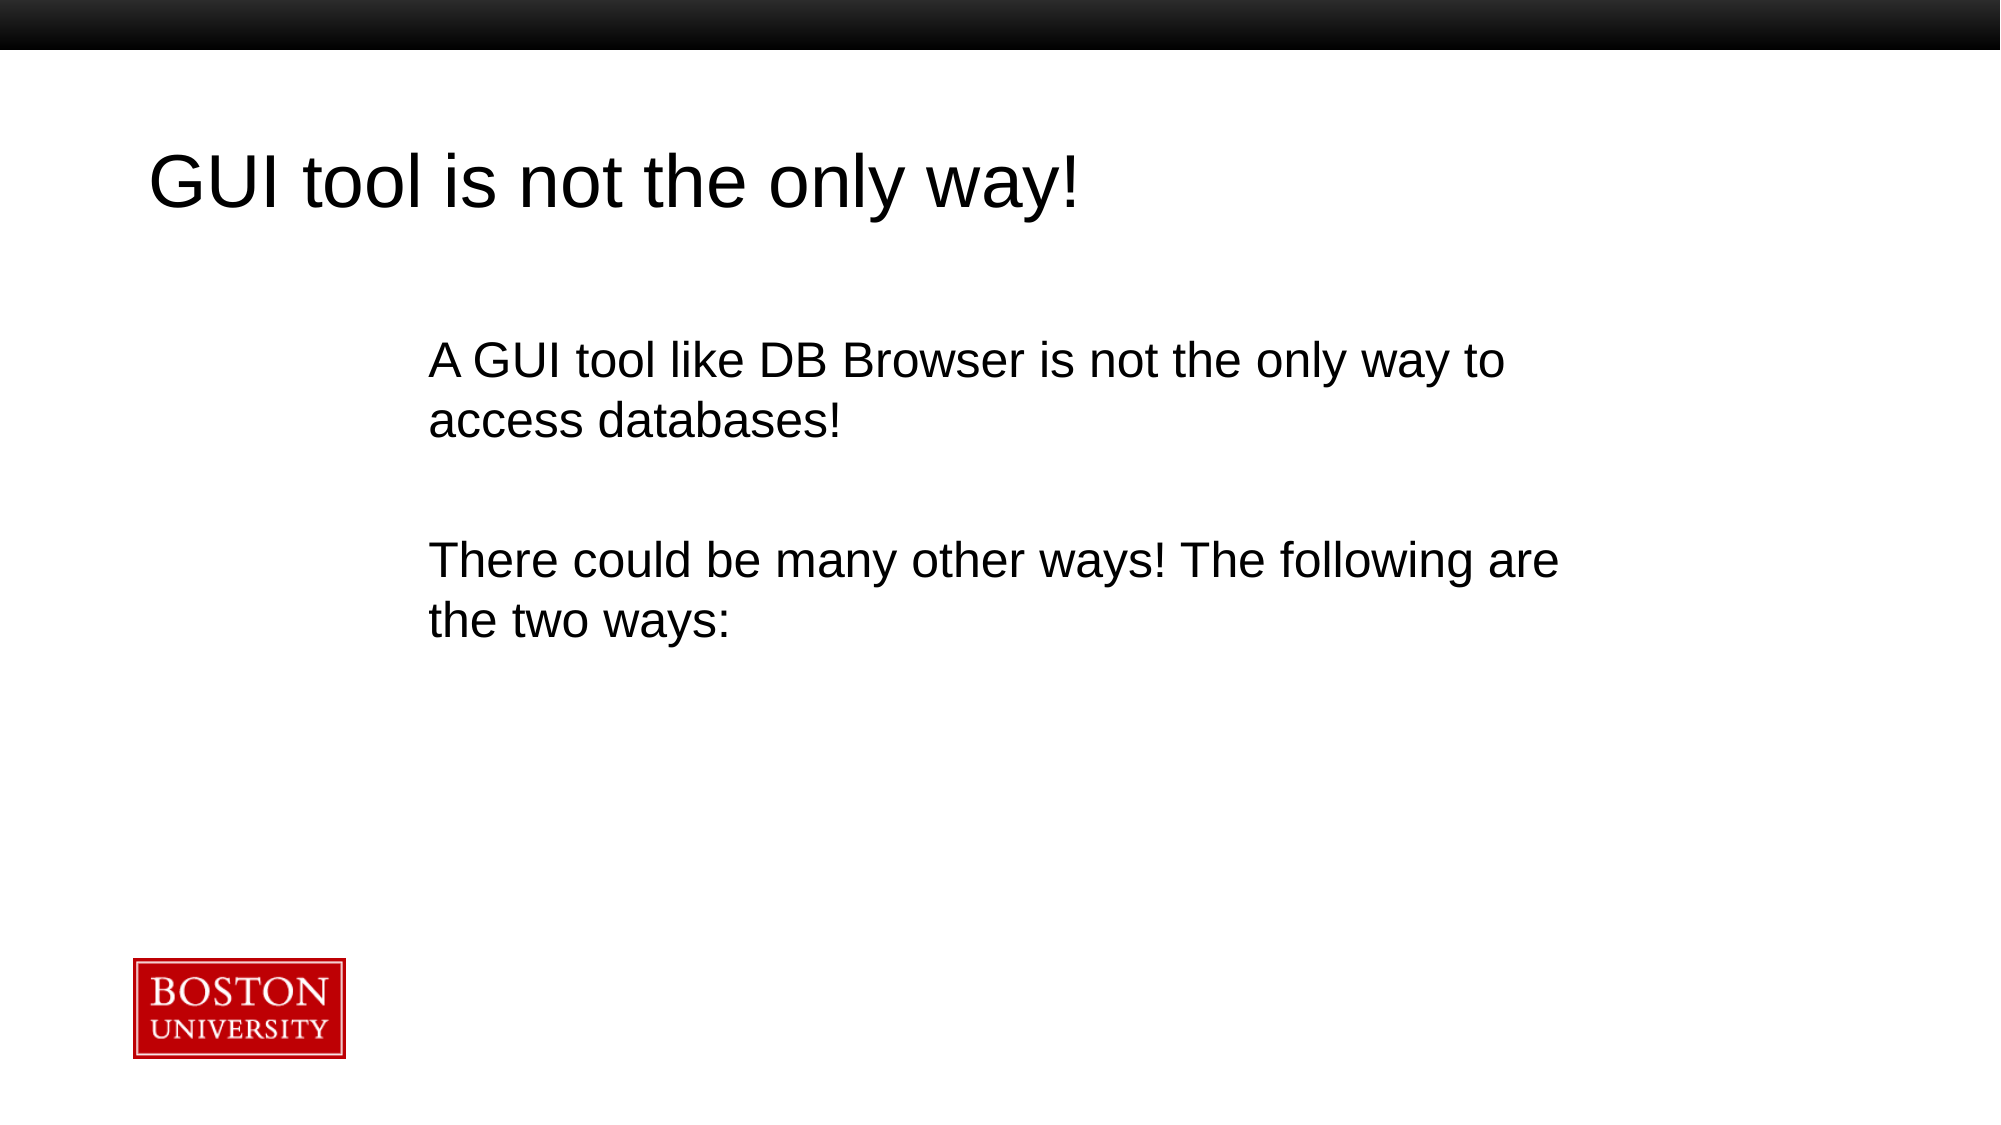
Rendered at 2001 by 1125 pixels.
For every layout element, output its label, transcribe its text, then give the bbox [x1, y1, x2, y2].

picture [133, 958, 346, 1059]
title GUI tool is not the only way! [133, 125, 1867, 238]
list A GUI tool like DB Browser is not the only way to access databases! There could be many other ways! The following are the two ways: [413, 320, 1649, 938]
